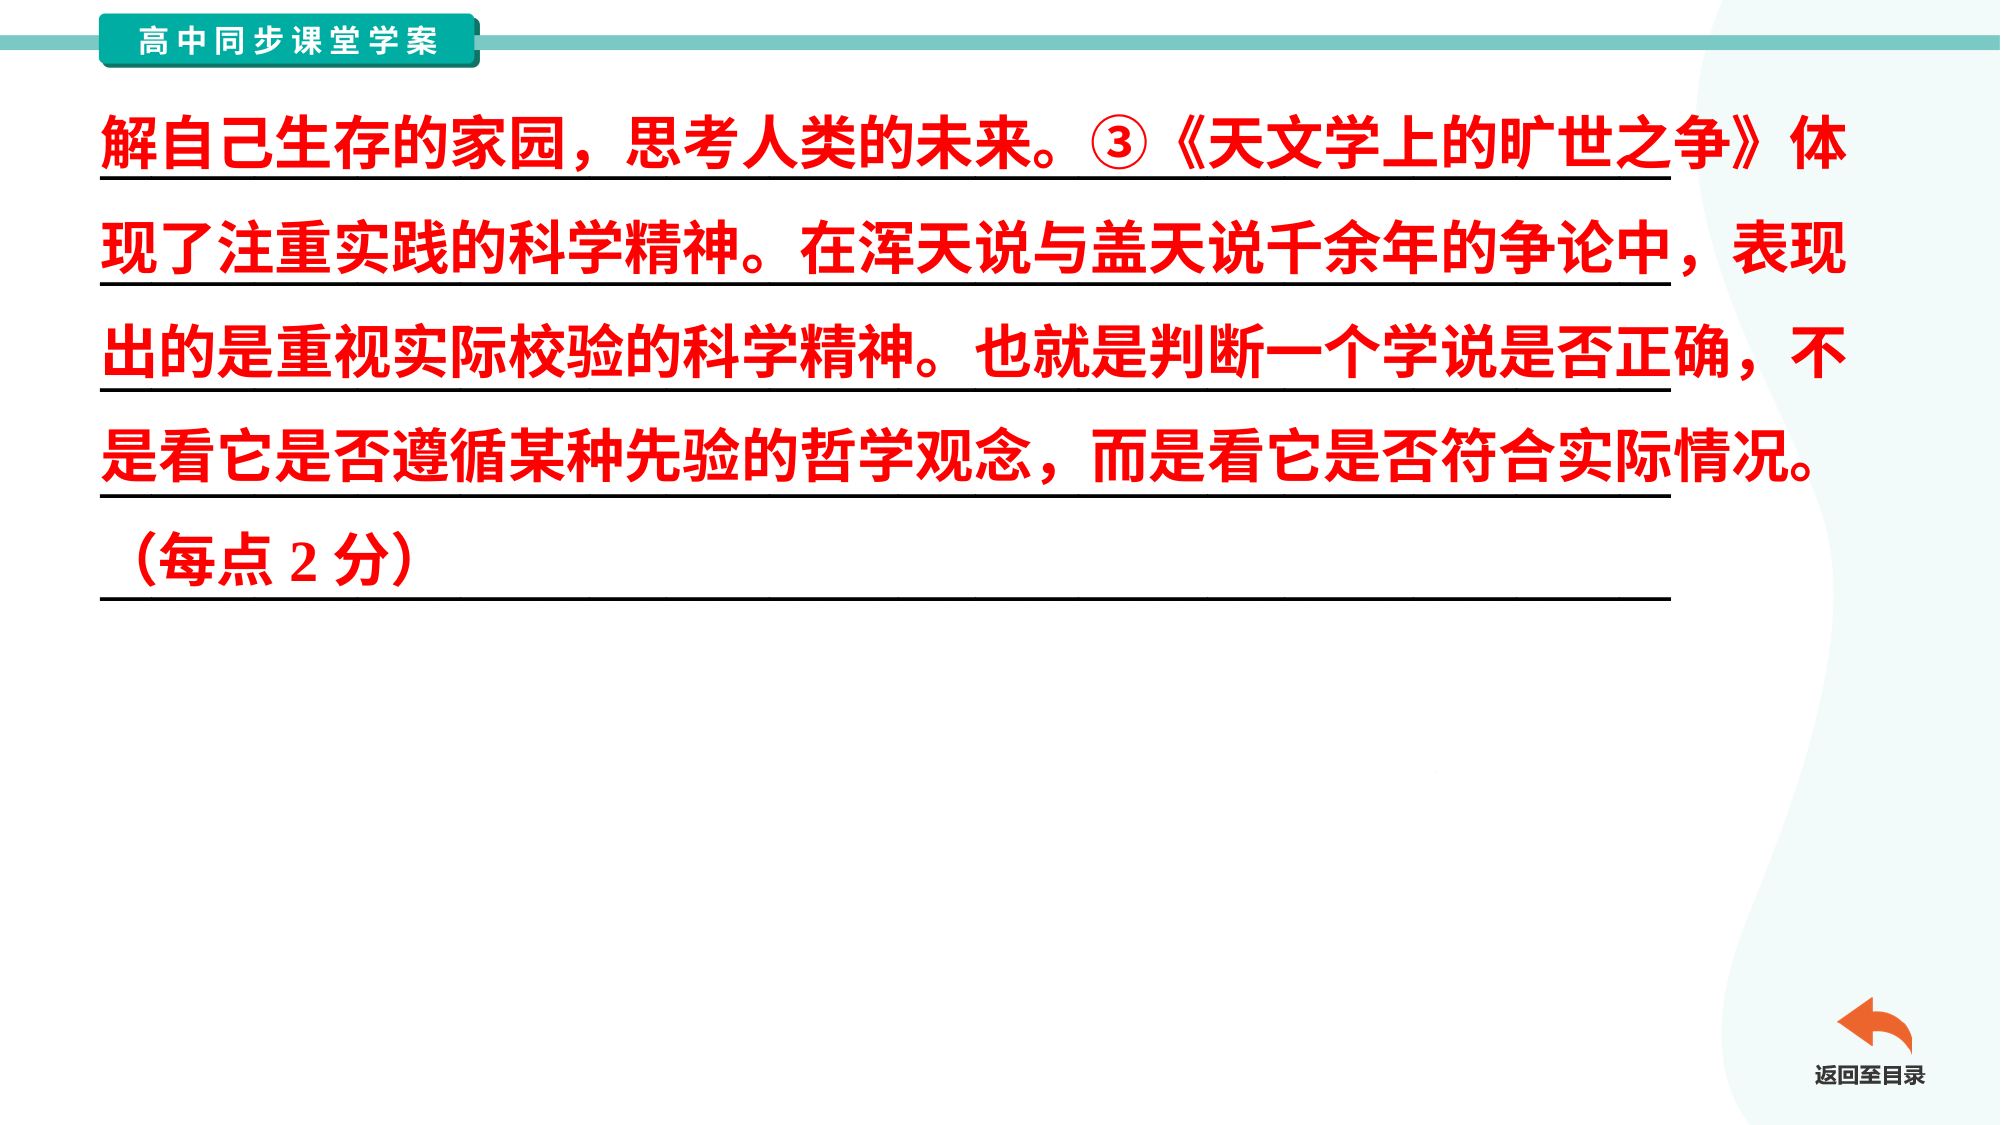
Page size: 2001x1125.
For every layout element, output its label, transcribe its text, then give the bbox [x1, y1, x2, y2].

text_box 解自己生存的家园，思考人类的未来。③《天文学上的旷世之争》体 现了注重实践的科学精神。在浑天说与盖天说千余年的争论中，表现 出的是重视实际校验的科学精神。也就是判断一个学说是否正确，不 是看它是否遵循某种先验的哲学观念，而是看它是否符合实际情况。 （每点2分） [100, 72, 1899, 582]
text_box _____________________________________________________________ _____________________________________________________________ _____________________________________________________________ _____________________________________________________________ _____________________________________________________________ [100, 582, 1899, 589]
picture [0, 0, 2000, 1125]
